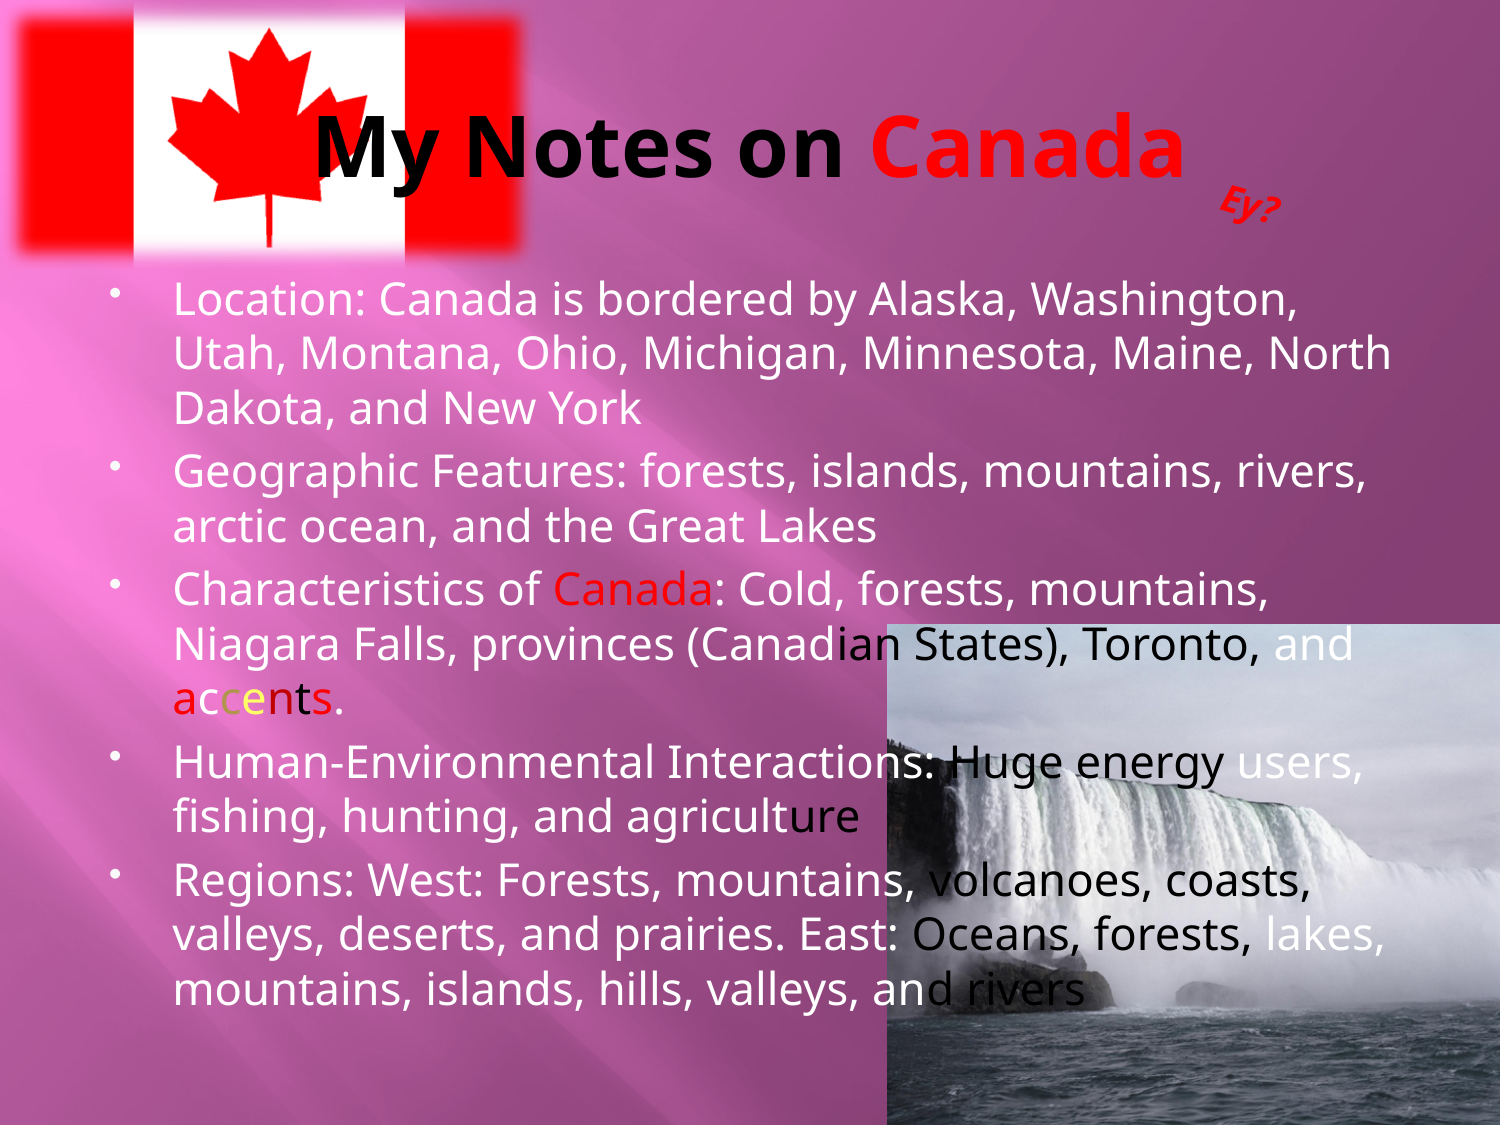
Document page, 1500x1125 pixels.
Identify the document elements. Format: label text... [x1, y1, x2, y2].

title My Notes on Canada [581, 50, 1425, 238]
text_box Ey? [1200, 162, 1313, 248]
list Location: Canada is bordered by Alaska, Washington, Utah, Montana, Ohio, Michigan, Minnesota, Maine, North Dakota, and New York Geographic Features: forests, islands, mountains, rivers, arctic ocean, and the Great Lakes Characteristics of Canada: Cold, forests, mountains, Niagara Falls, provinces (Canadian States), Toronto, and accents. Human-Environmental Interactions: Huge energy users, fishing, hunting, and agriculture Regions: West: Forests, mountains, volcanoes, coasts, valleys, deserts, and prairies. East: Oceans, forests, lakes, mountains, islands, hills, valleys, and rivers [75, 262, 1425, 1035]
picture [0, 0, 538, 271]
picture [887, 624, 1500, 1125]
